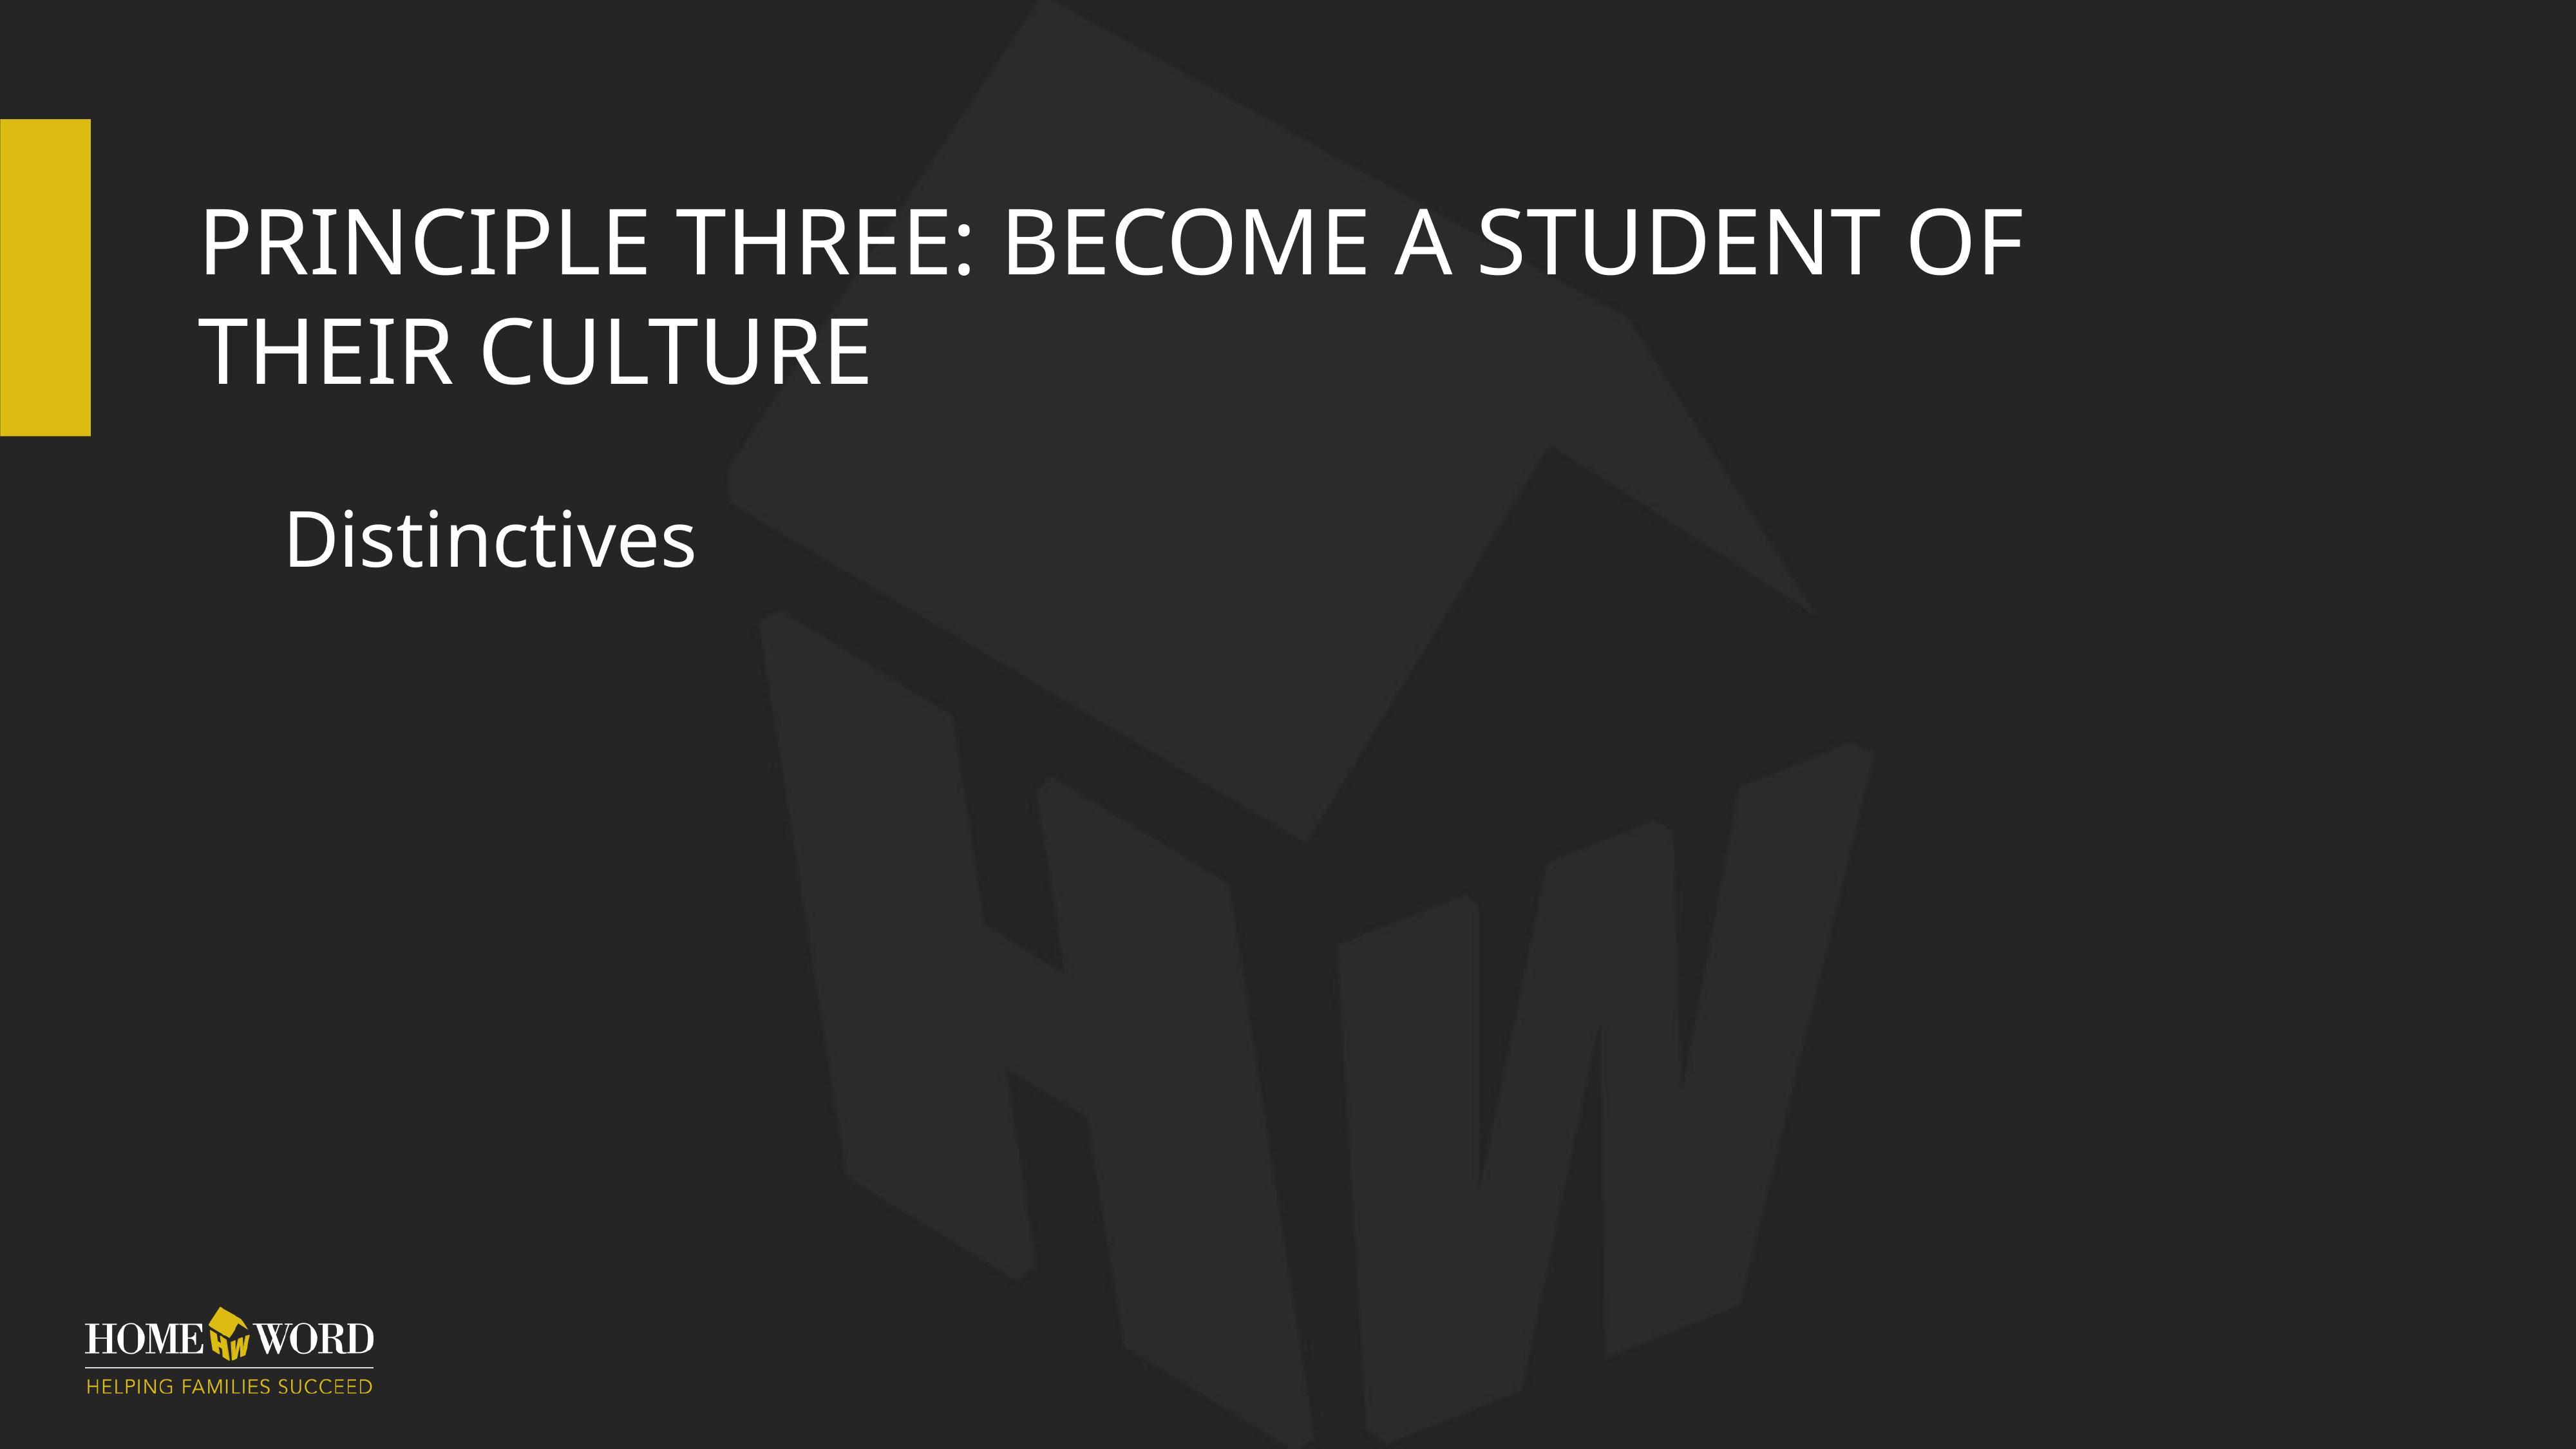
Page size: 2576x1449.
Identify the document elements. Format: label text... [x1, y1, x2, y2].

picture [0, 0, 2576, 1449]
title Principle Three: Become a Student of Their Culture [192, 120, 2242, 466]
text_box Distinctives [277, 484, 1908, 588]
